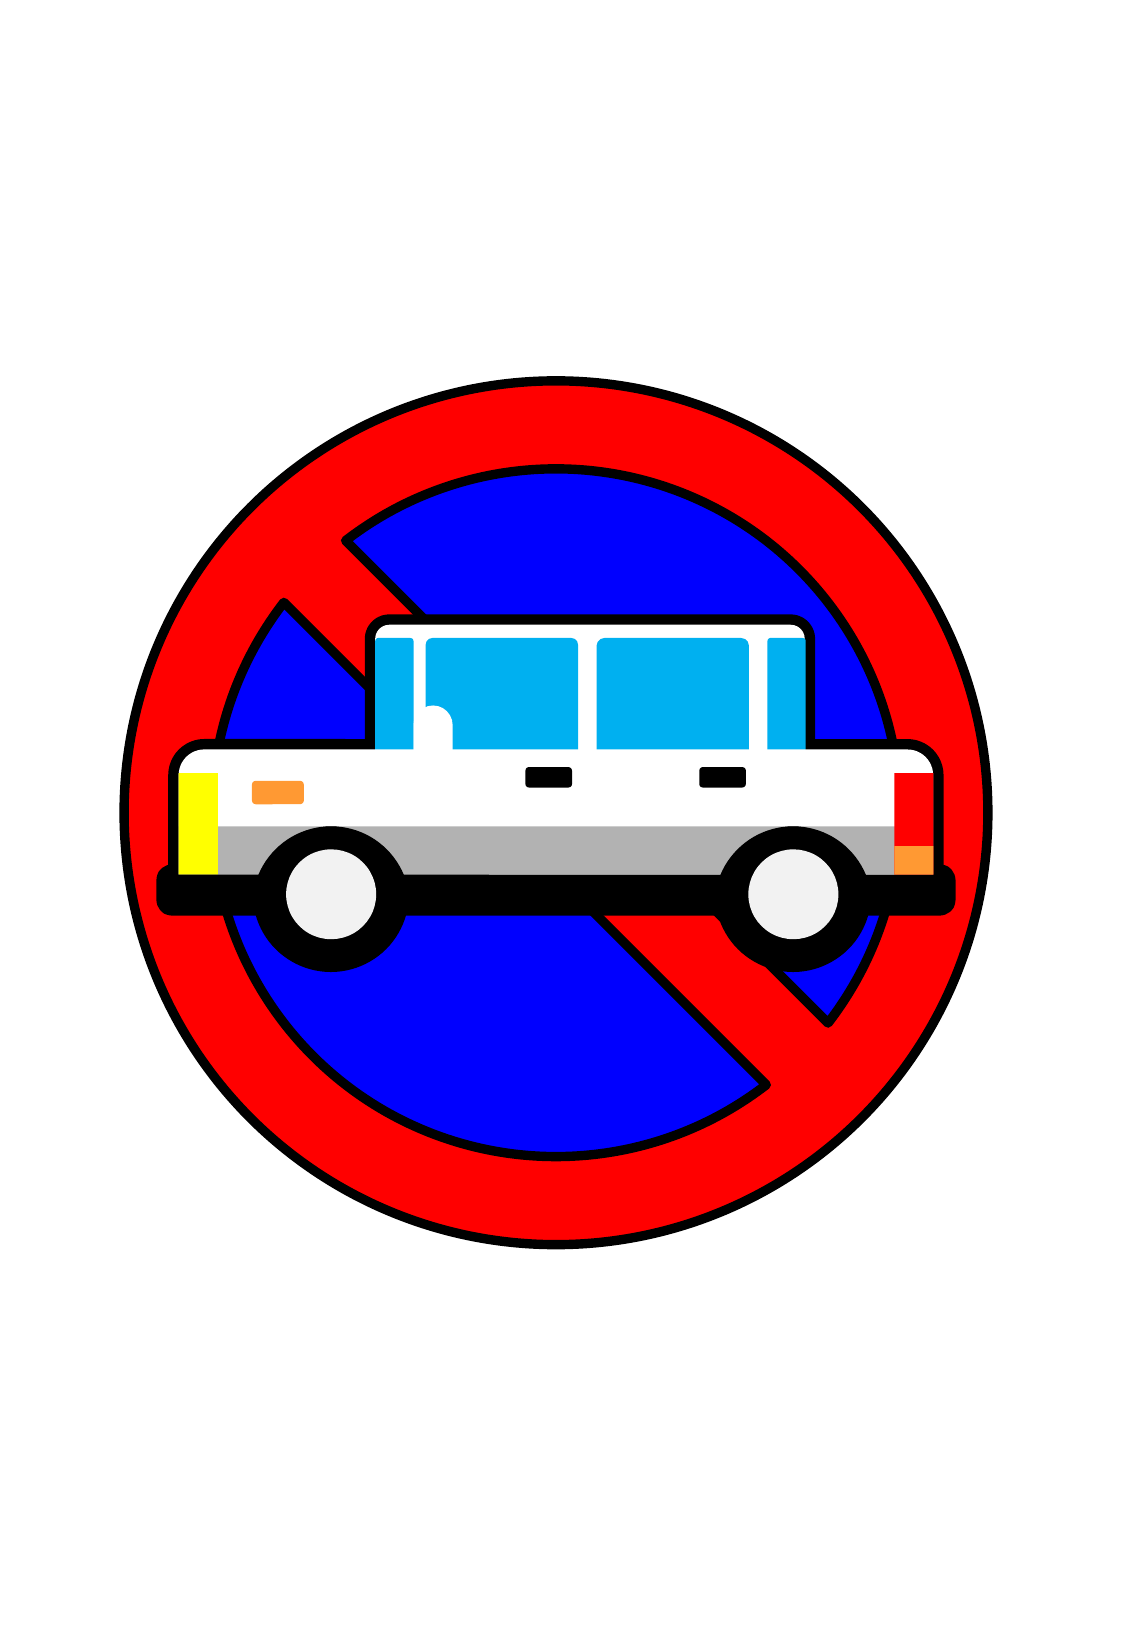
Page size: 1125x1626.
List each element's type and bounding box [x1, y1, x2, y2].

text_box [123, 380, 989, 1245]
